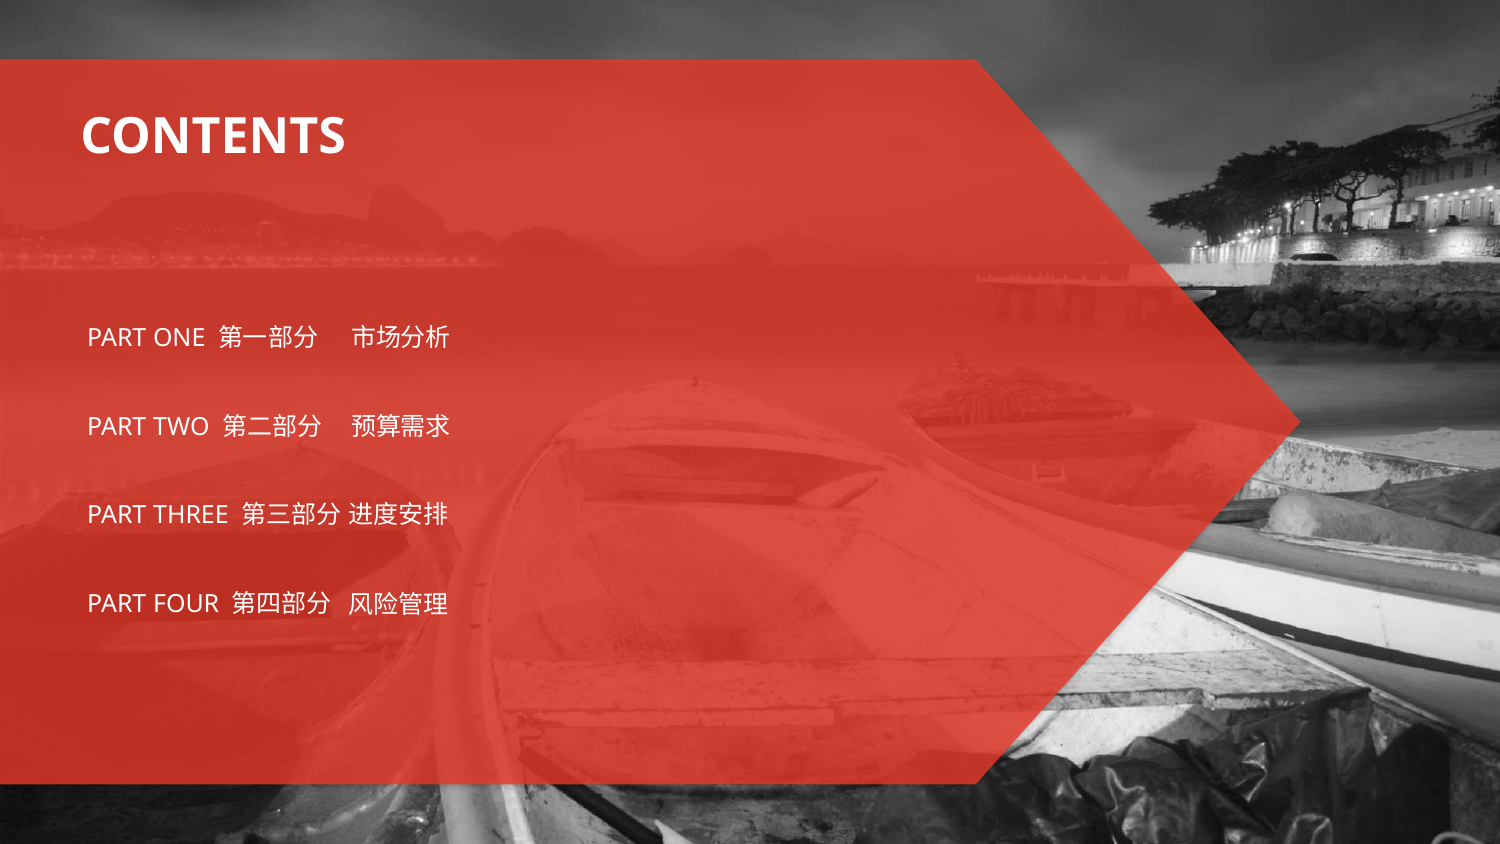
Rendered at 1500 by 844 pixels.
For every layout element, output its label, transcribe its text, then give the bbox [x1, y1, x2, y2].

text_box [72, 304, 467, 359]
picture [0, 0, 1500, 844]
text_box [0, 58, 1302, 786]
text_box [72, 570, 467, 626]
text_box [72, 393, 467, 447]
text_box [72, 481, 467, 536]
text_box CONTENTS [65, 95, 361, 171]
